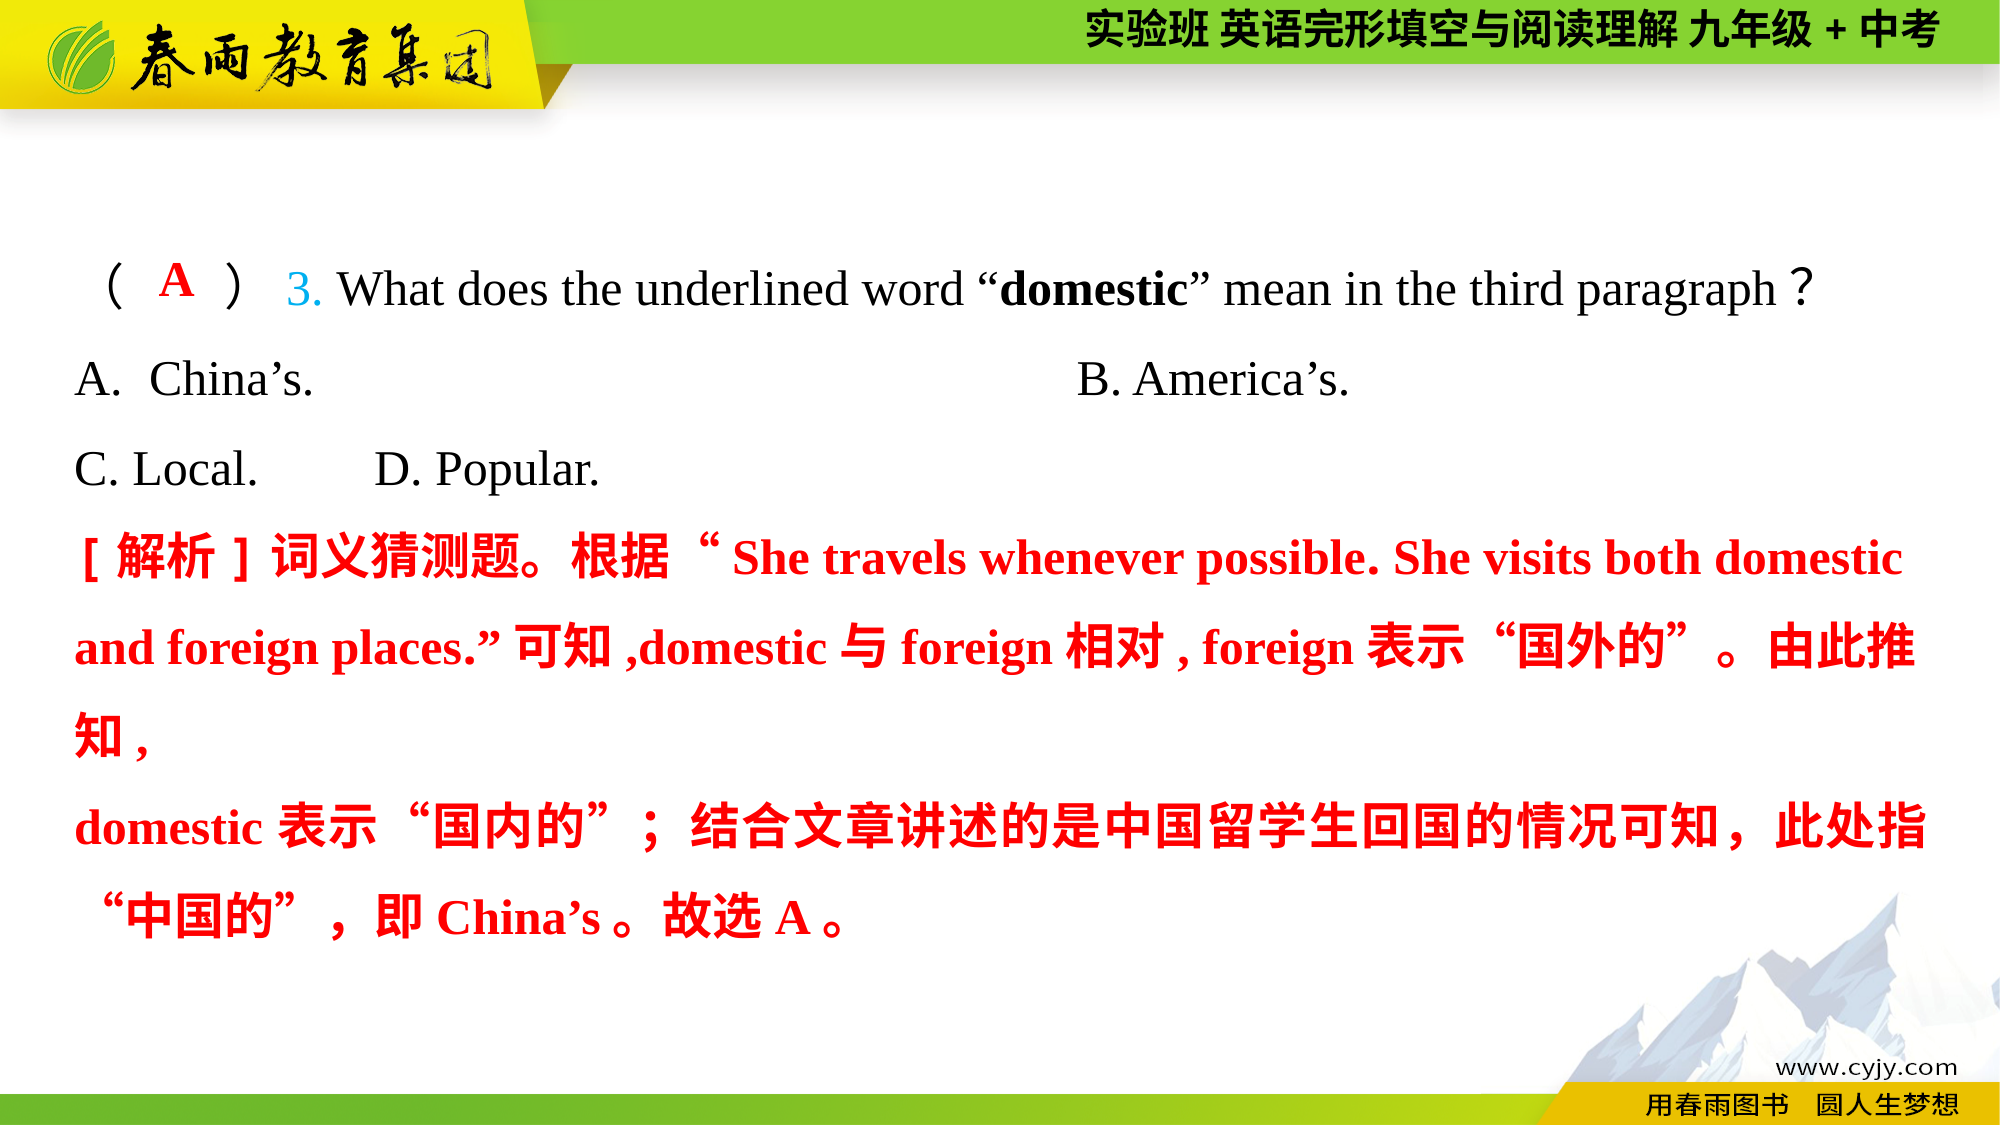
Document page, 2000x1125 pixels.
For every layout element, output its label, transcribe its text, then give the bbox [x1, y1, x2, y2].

picture [0, 0, 2000, 1125]
list （ ）3. What does the underlined word “domestic” mean in the third paragraph？ China’s. B. America’s. C. Local. D. Popular. [59, 218, 1944, 506]
text_box A [143, 238, 210, 314]
text_box [解析]词义猜测题。根据“She travels whenever possible. She visits both domestic and foreign places.”可知,domestic与foreign相对, foreign表示“国外的”。由此推知, domestic表示“国内的”；结合文章讲述的是中国留学生回国的情况可知，此处指“中国的”，即China’s。故选A。 [59, 506, 1944, 952]
